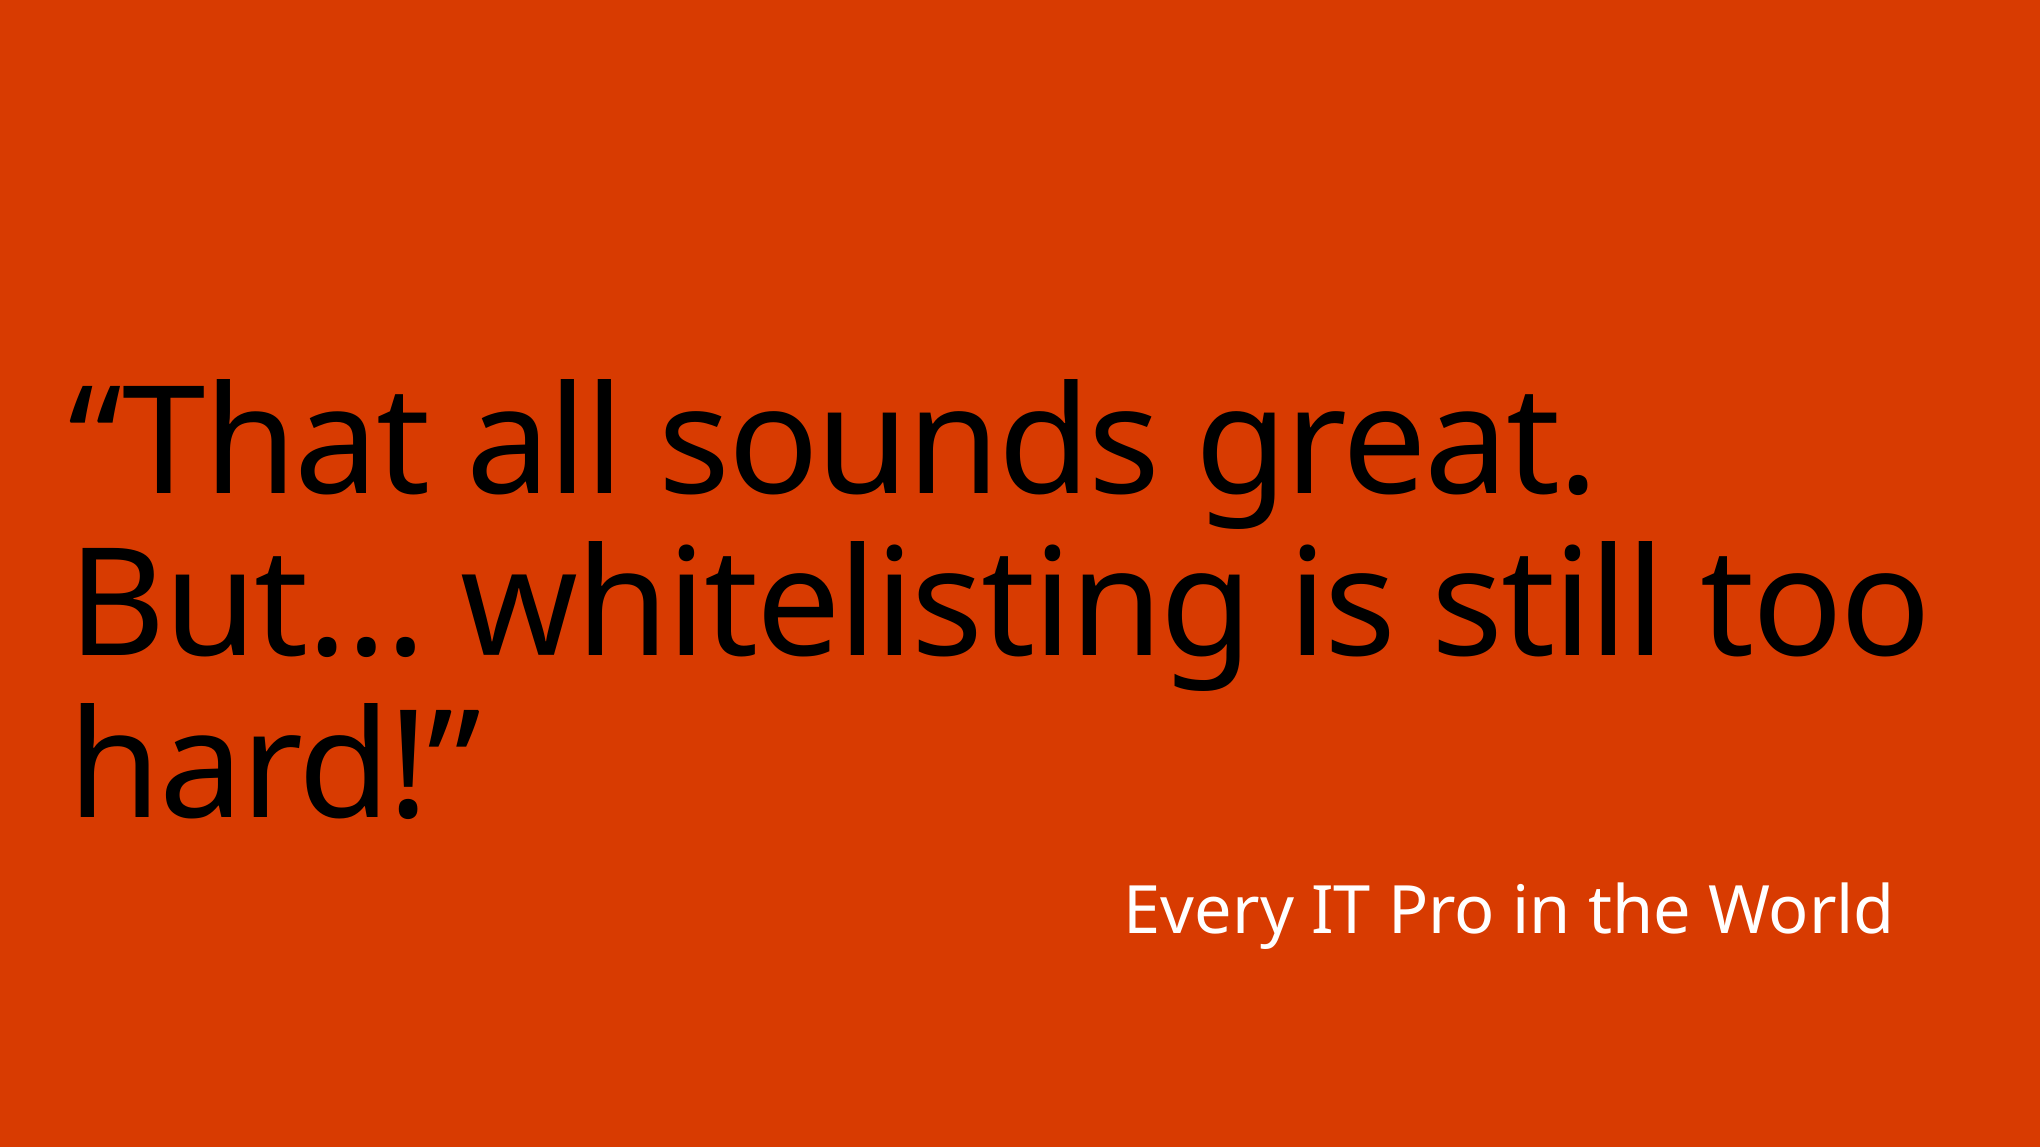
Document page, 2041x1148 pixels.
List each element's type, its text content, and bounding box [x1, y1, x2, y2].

title “That all sounds great. But… whitelisting is still too hard!” [45, 348, 1996, 707]
text_box Every IT Pro in the World [1020, 861, 1920, 964]
